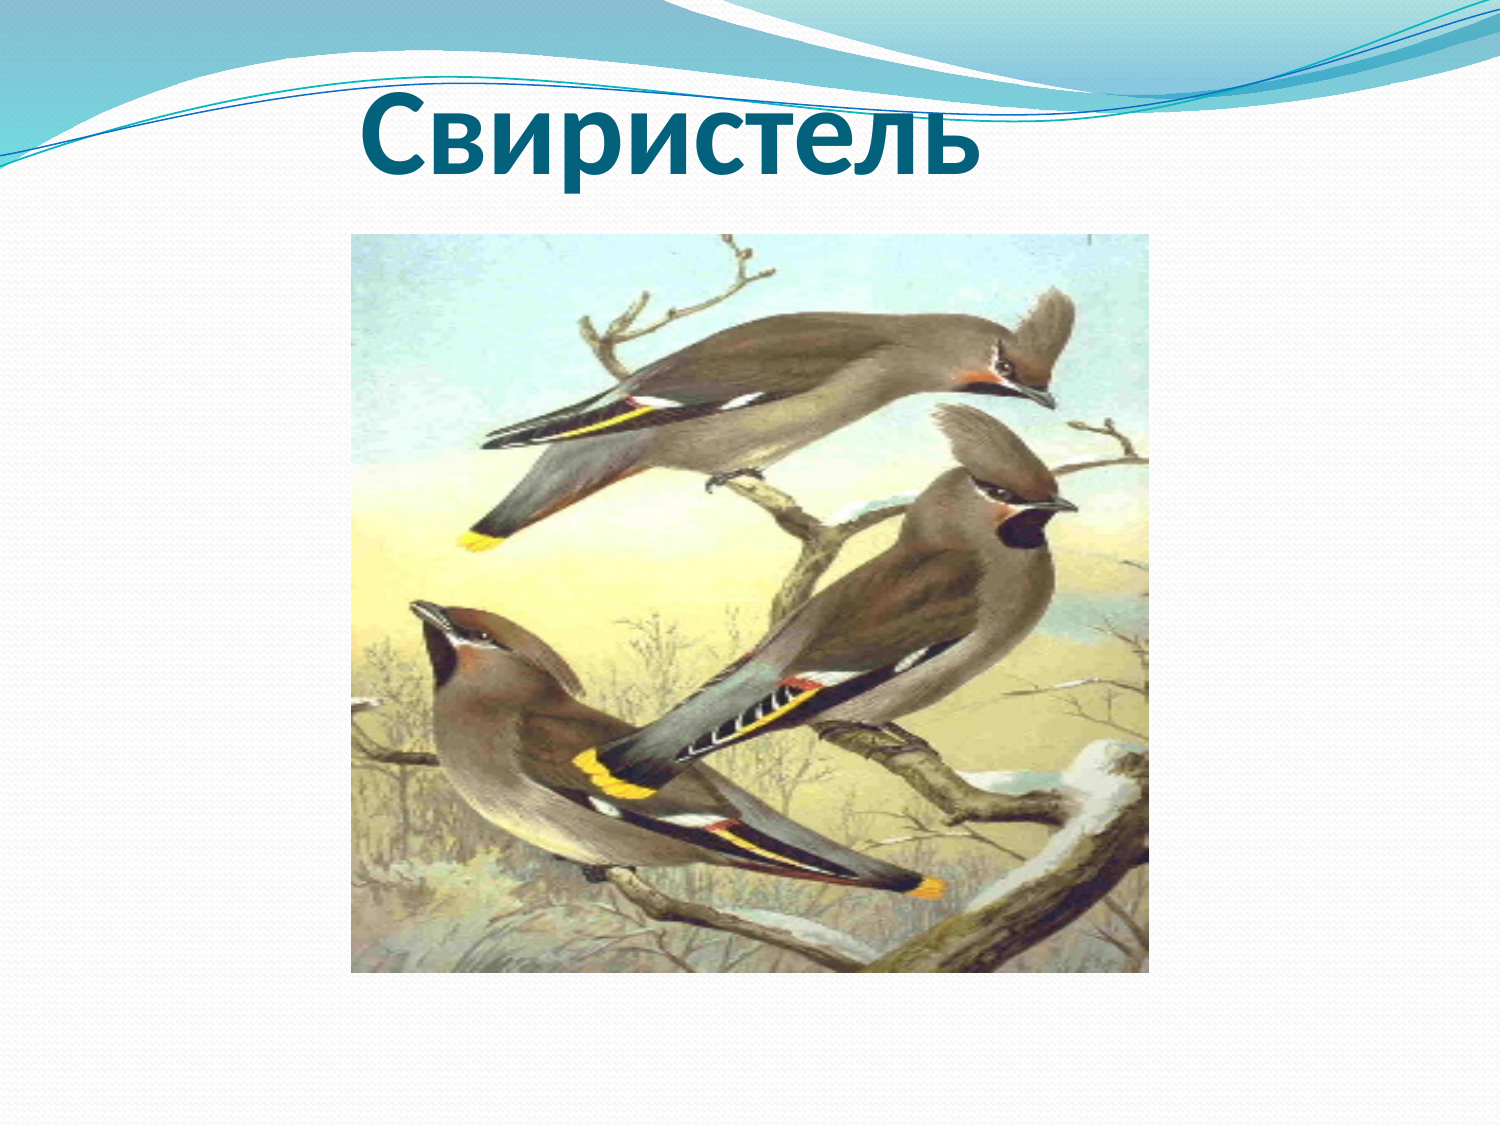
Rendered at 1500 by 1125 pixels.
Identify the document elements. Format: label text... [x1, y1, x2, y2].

title Свиристель [304, 84, 1067, 200]
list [351, 234, 1149, 973]
